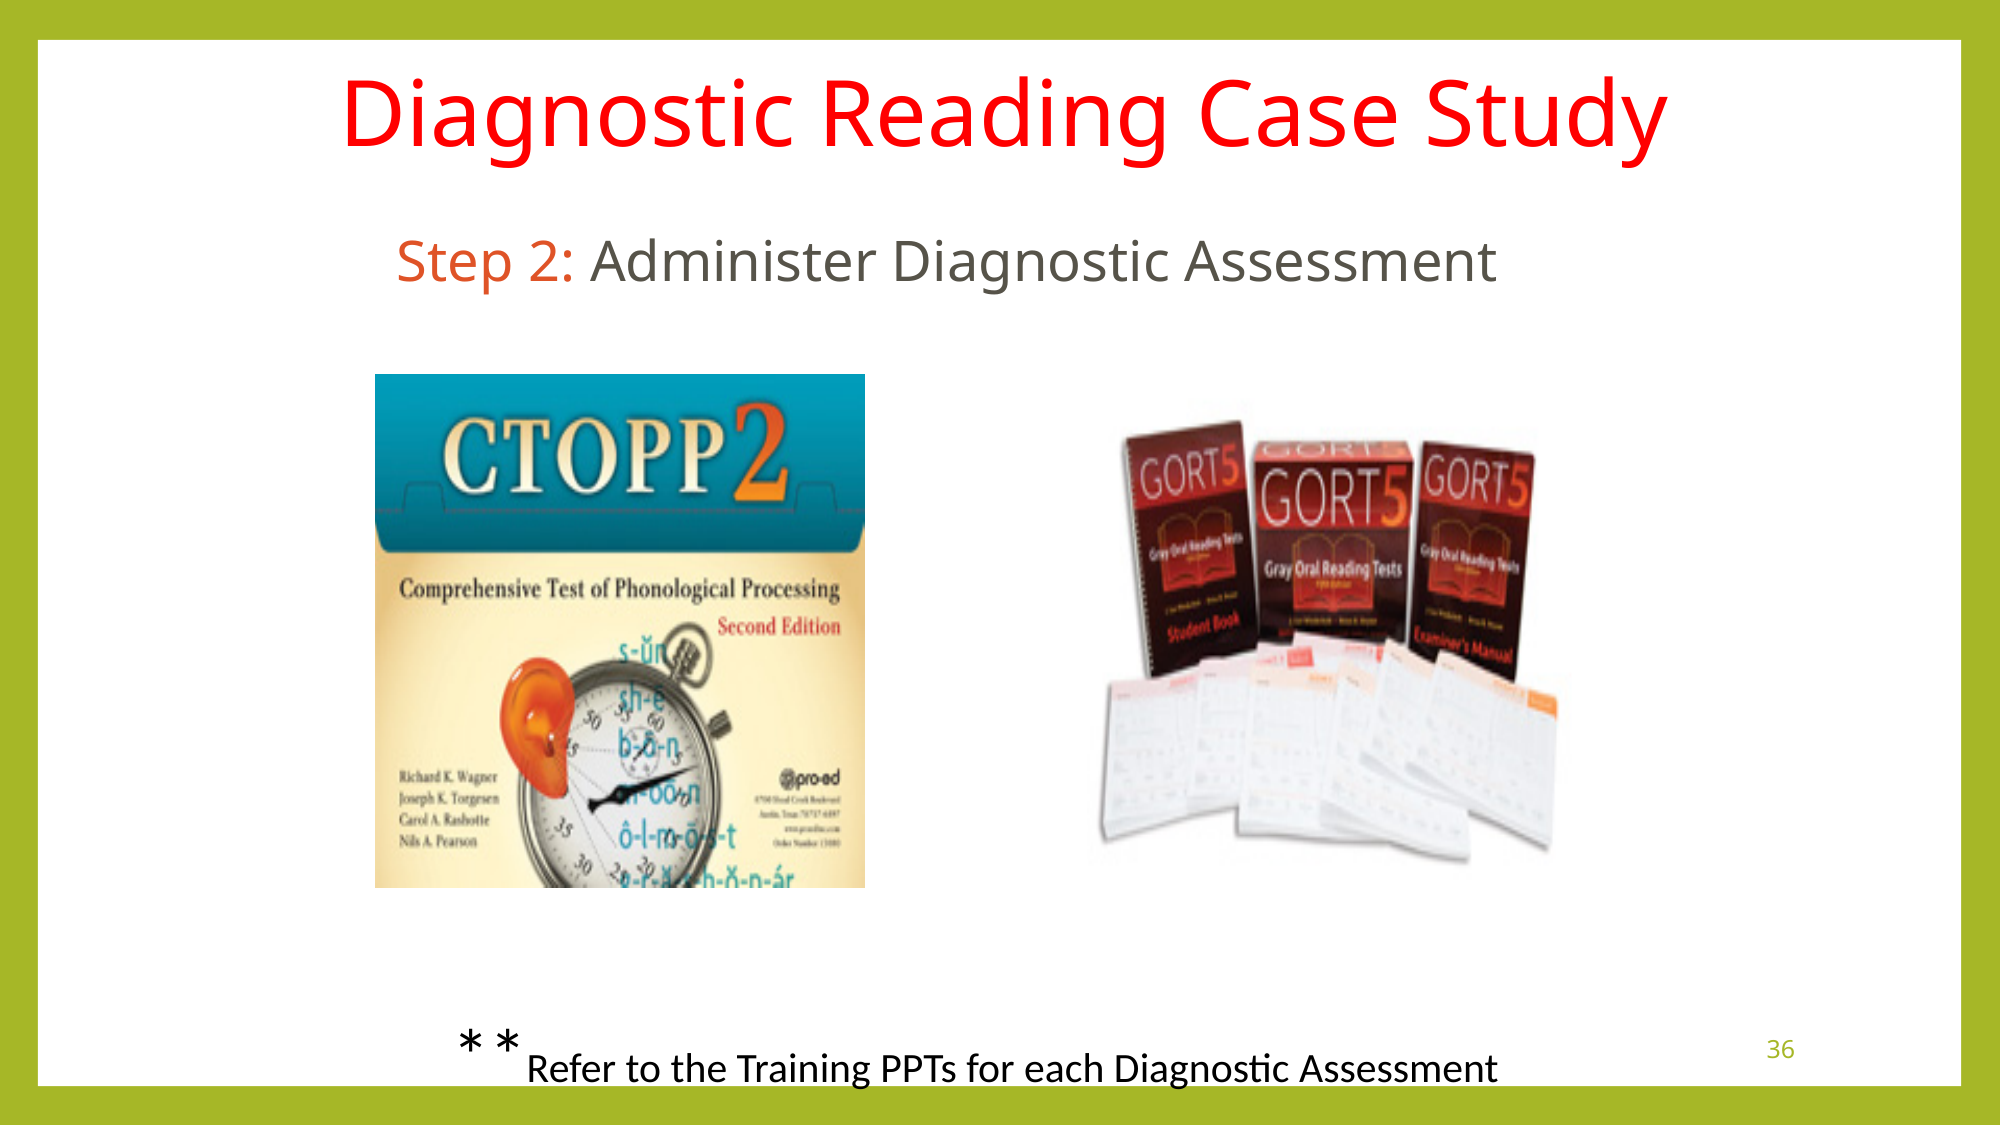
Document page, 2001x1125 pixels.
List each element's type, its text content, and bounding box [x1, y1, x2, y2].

picture [374, 374, 865, 888]
text_box **Refer to the Training PPTs for each Diagnostic Assessment [324, 999, 1525, 1125]
list Step 2: Administer Diagnostic Assessment [287, 226, 1750, 352]
picture [1087, 374, 1578, 893]
title Diagnostic Reading Case Study [324, 4, 1713, 226]
slide_number 36 [1530, 1020, 1811, 1081]
